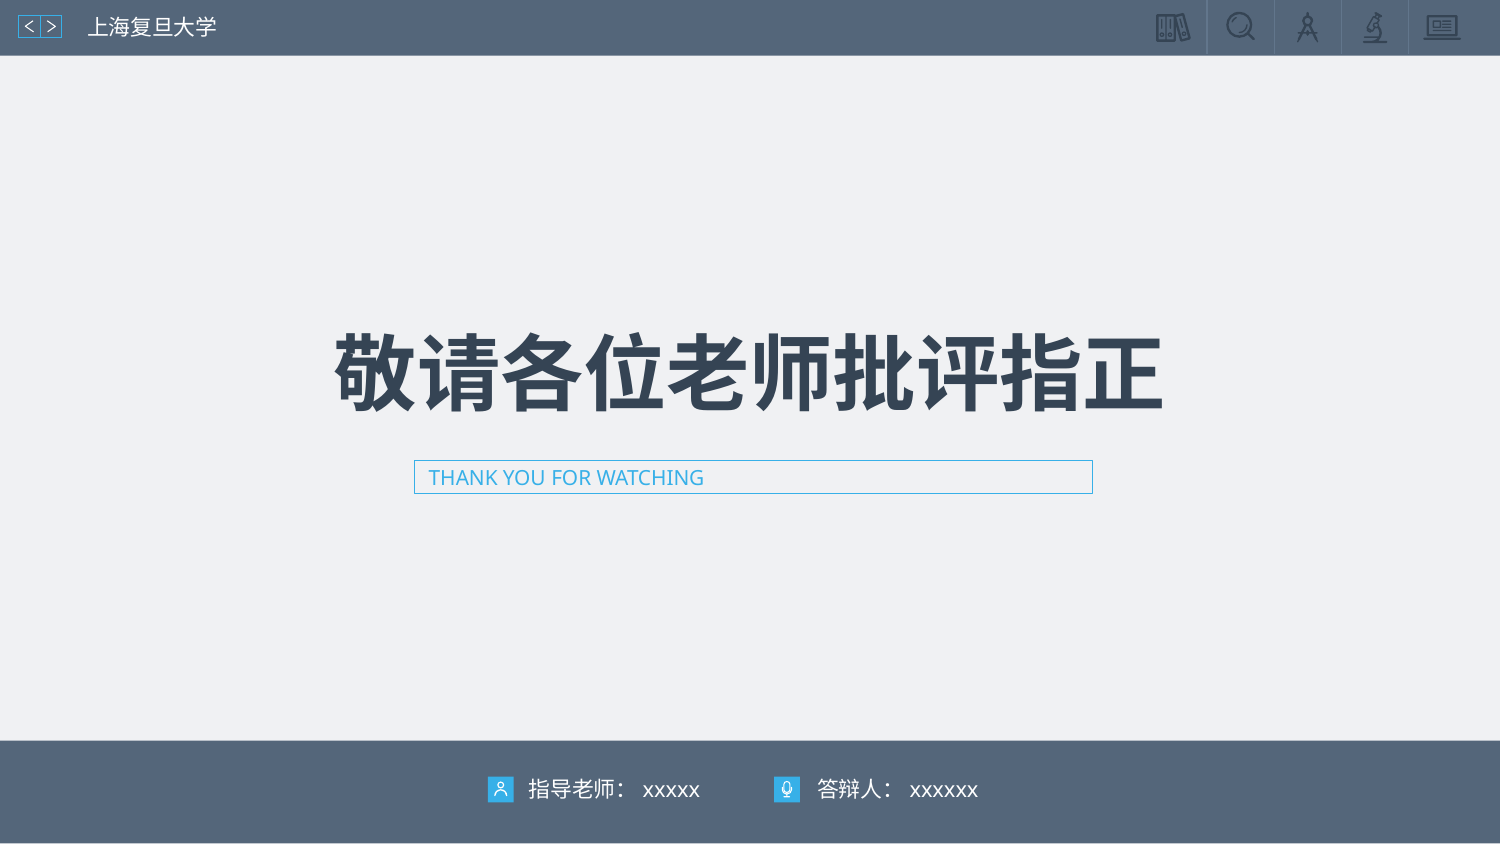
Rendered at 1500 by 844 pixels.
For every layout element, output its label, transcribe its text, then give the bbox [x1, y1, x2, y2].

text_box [40, 15, 63, 38]
text_box [1423, 15, 1462, 40]
text_box [1226, 11, 1255, 40]
text_box [1156, 12, 1191, 42]
text_box THANK YOU FOR WATCHING [412, 458, 1095, 496]
text_box 指导老师：xxxxx [513, 768, 715, 810]
text_box 答辩人：xxxxxx [802, 768, 994, 810]
text_box 上海复旦大学 [72, 6, 233, 48]
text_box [773, 776, 801, 803]
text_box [18, 15, 37, 38]
text_box [1297, 11, 1319, 43]
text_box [487, 776, 514, 803]
text_box [1362, 12, 1388, 44]
text_box 敬请各位老师批评指正 [181, 313, 1319, 429]
